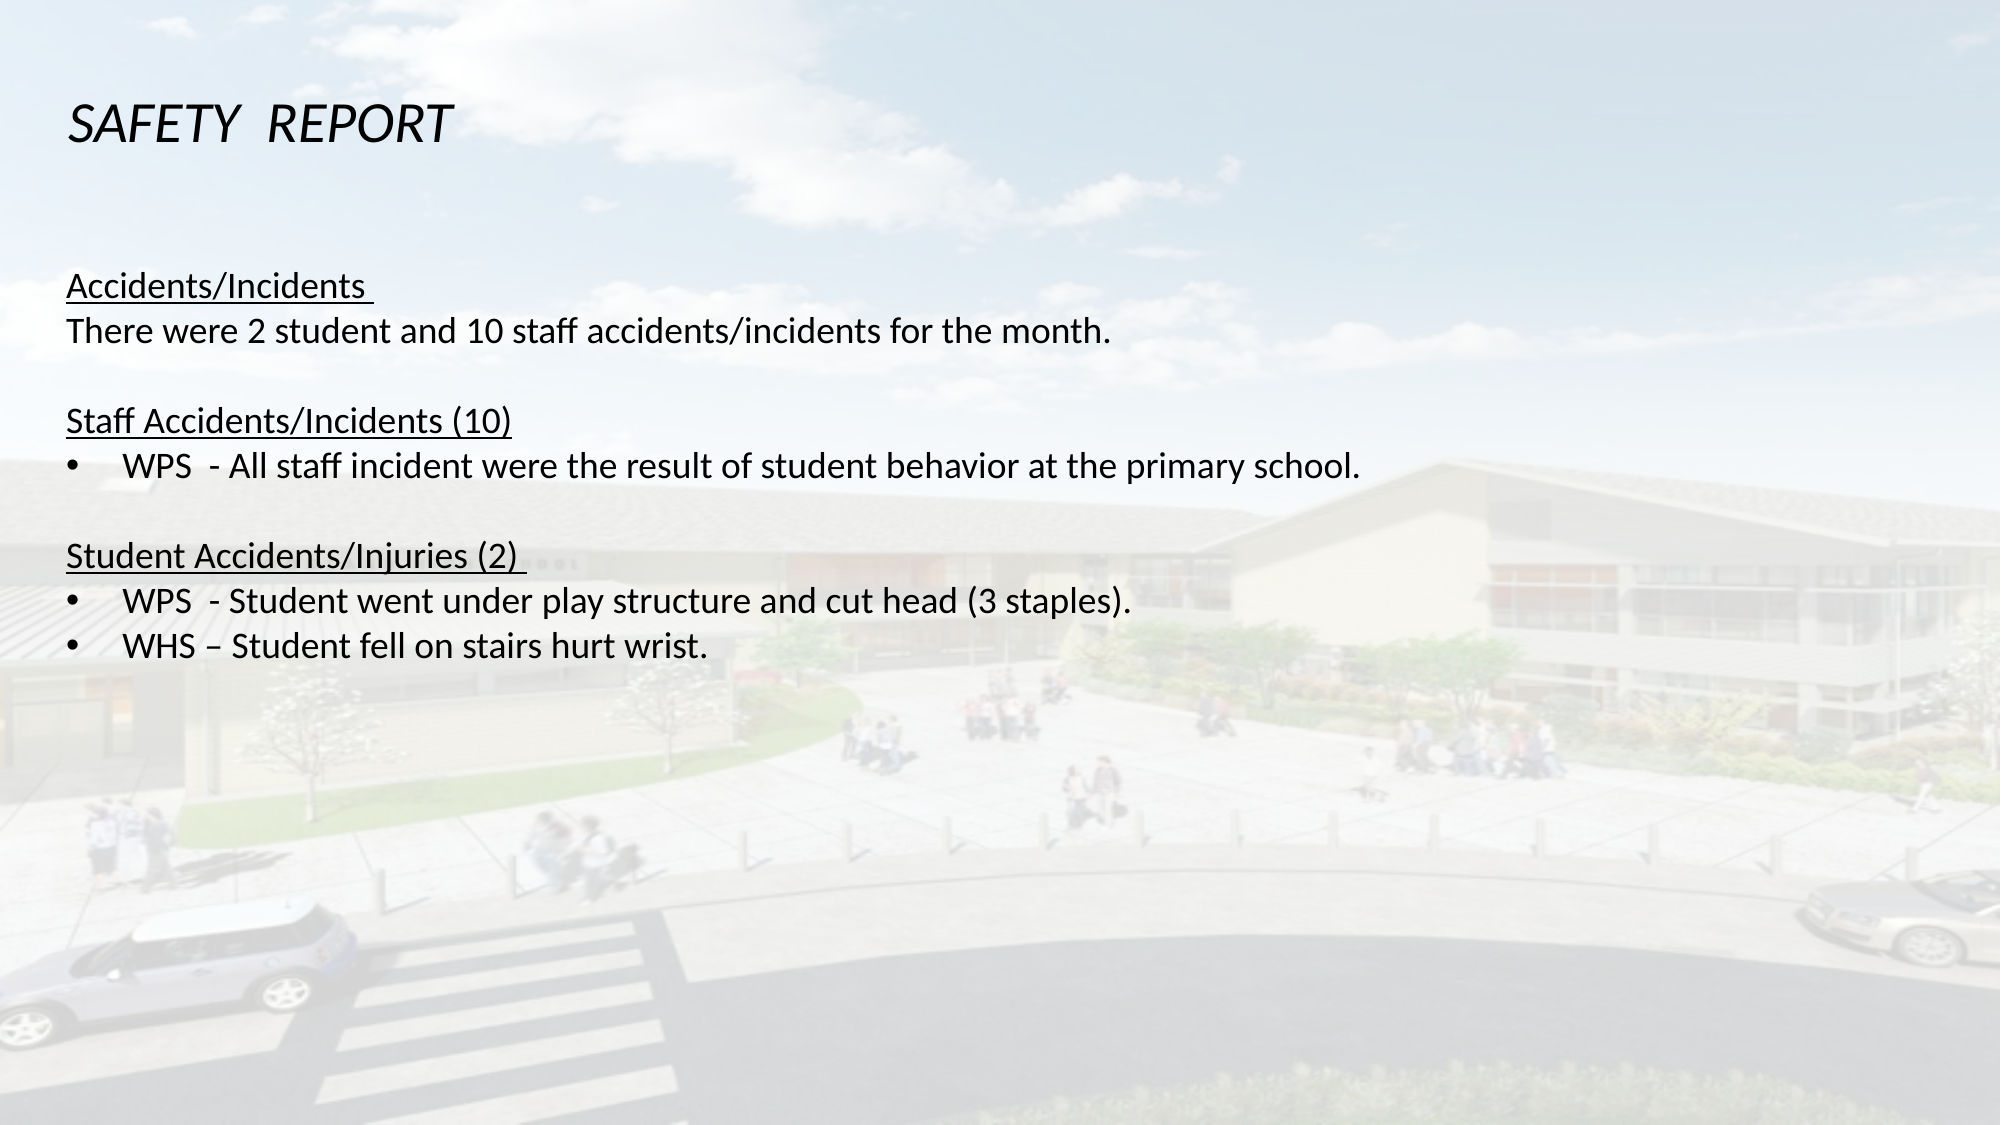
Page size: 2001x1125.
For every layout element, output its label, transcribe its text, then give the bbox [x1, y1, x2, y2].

text_box Accidents/Incidents There were 2 student and 10 staff accidents/incidents for the month. Staff Accidents/Incidents (10) WPS - All staff incident were the result of student behavior at the primary school. Student Accidents/Injuries (2) WPS - Student went under play structure and cut head (3 staples). WHS – Student fell on stairs hurt wrist. [51, 204, 1854, 674]
text_box SAFETY REPORT [53, 76, 469, 162]
